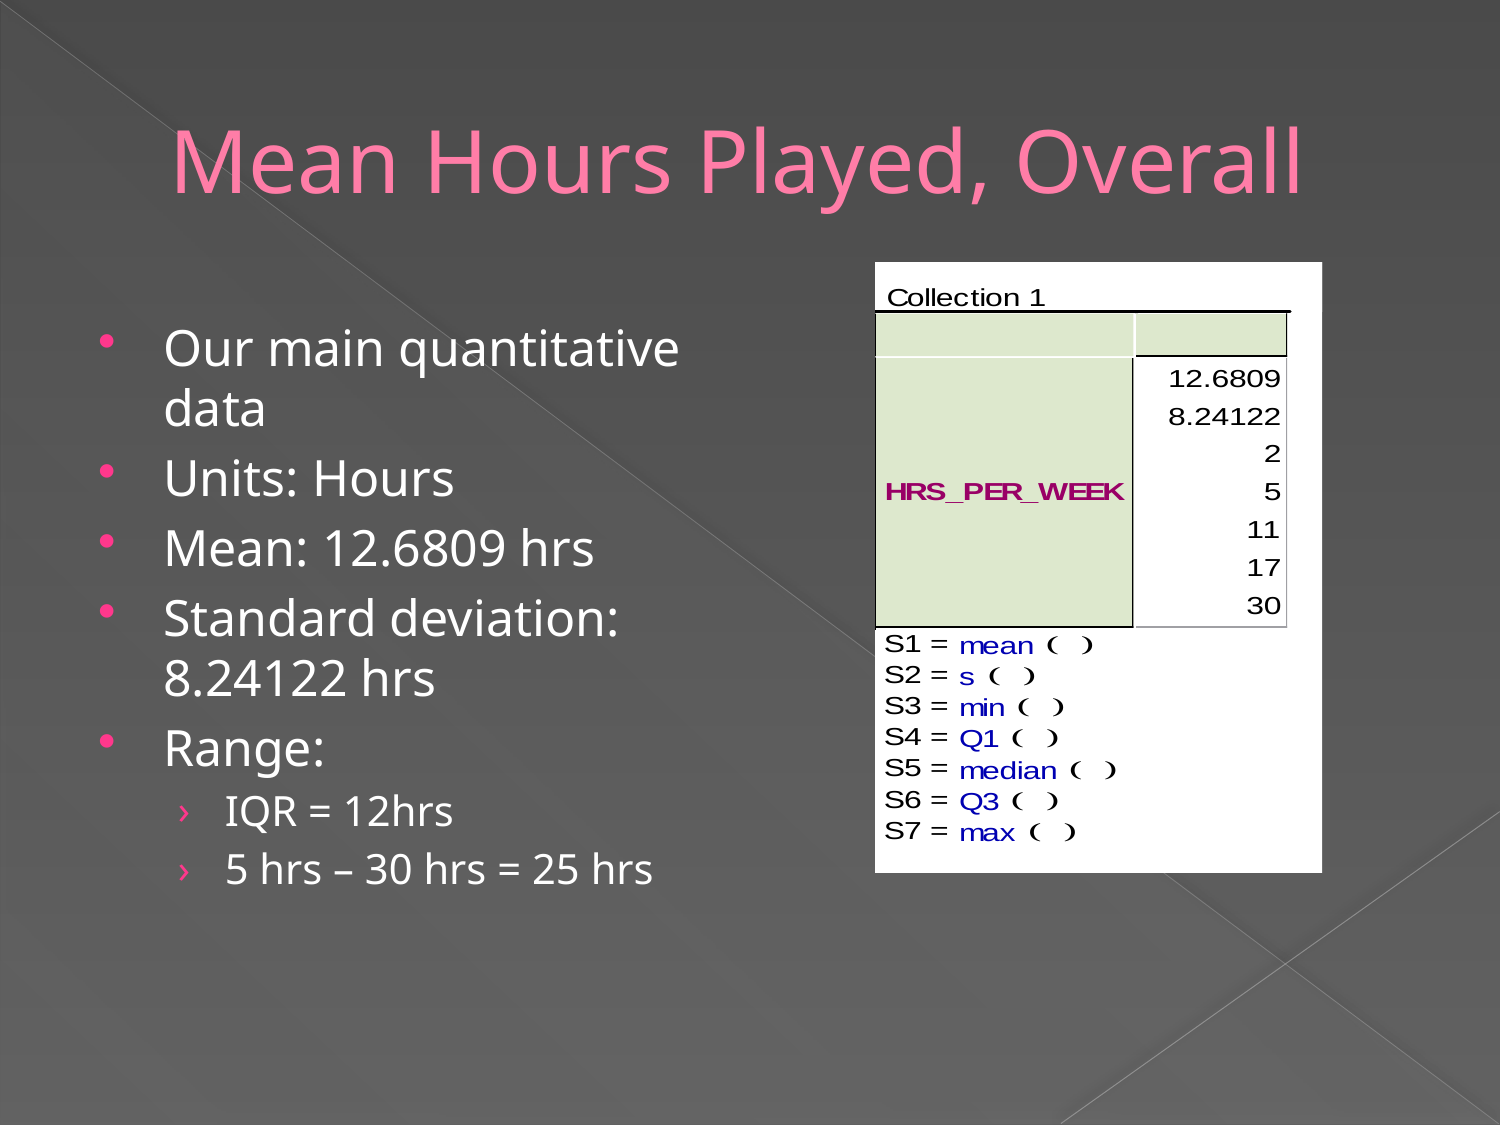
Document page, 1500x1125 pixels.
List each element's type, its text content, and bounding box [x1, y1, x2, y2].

list Our main quantitative data Units: Hours Mean: 12.6809 hrs Standard deviation: 8.24122 hrs Range: IQR = 12hrs 5 hrs – 30 hrs = 25 hrs [75, 308, 750, 1059]
title Mean Hours Played, Overall [75, 43, 1425, 274]
picture [874, 262, 1326, 876]
